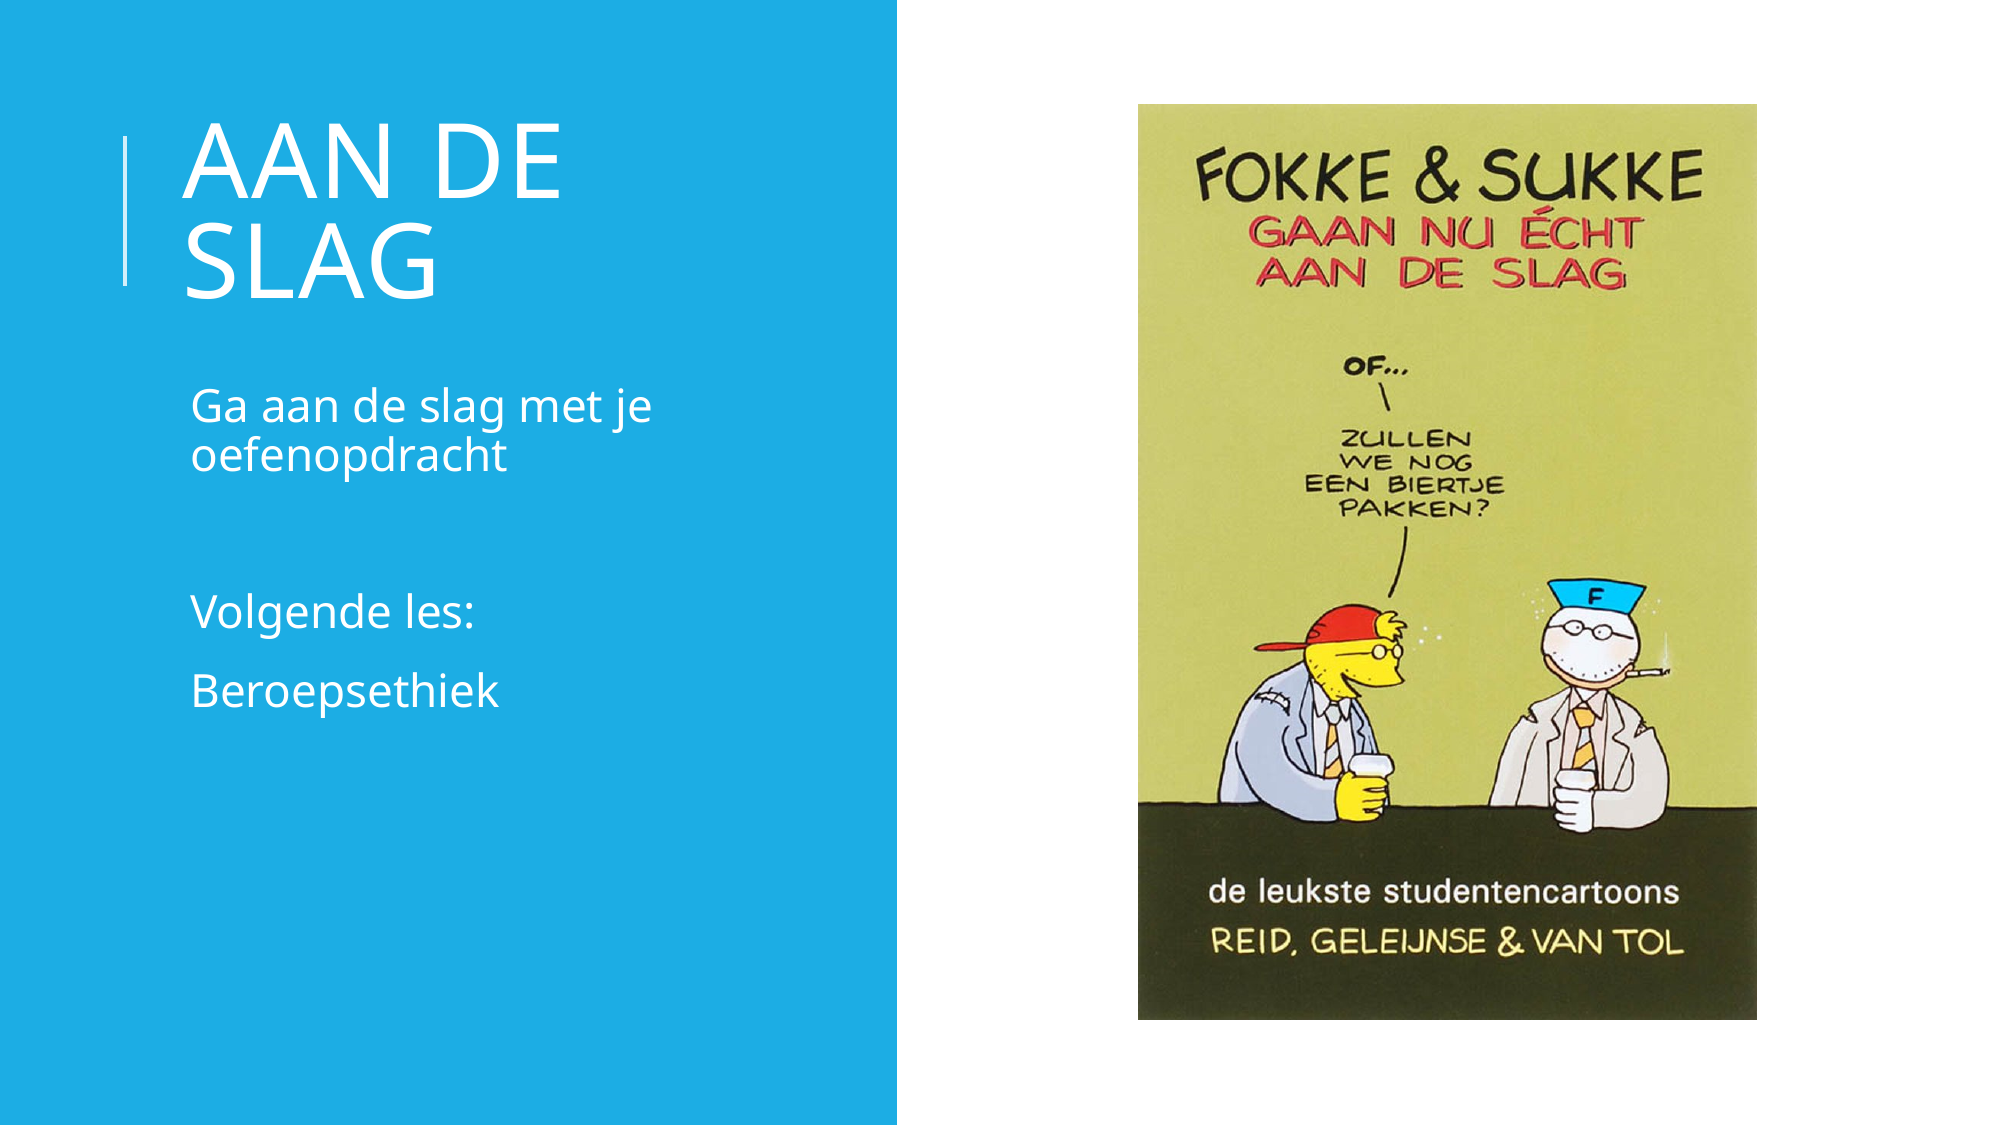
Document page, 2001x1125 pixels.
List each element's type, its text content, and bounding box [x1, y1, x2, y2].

picture [1138, 104, 1757, 1021]
text_box [0, 0, 898, 1125]
title Aan de slag [168, 96, 788, 342]
list Ga aan de slag met je oefenopdracht Volgende les: Beroepsethiek [168, 375, 790, 1020]
